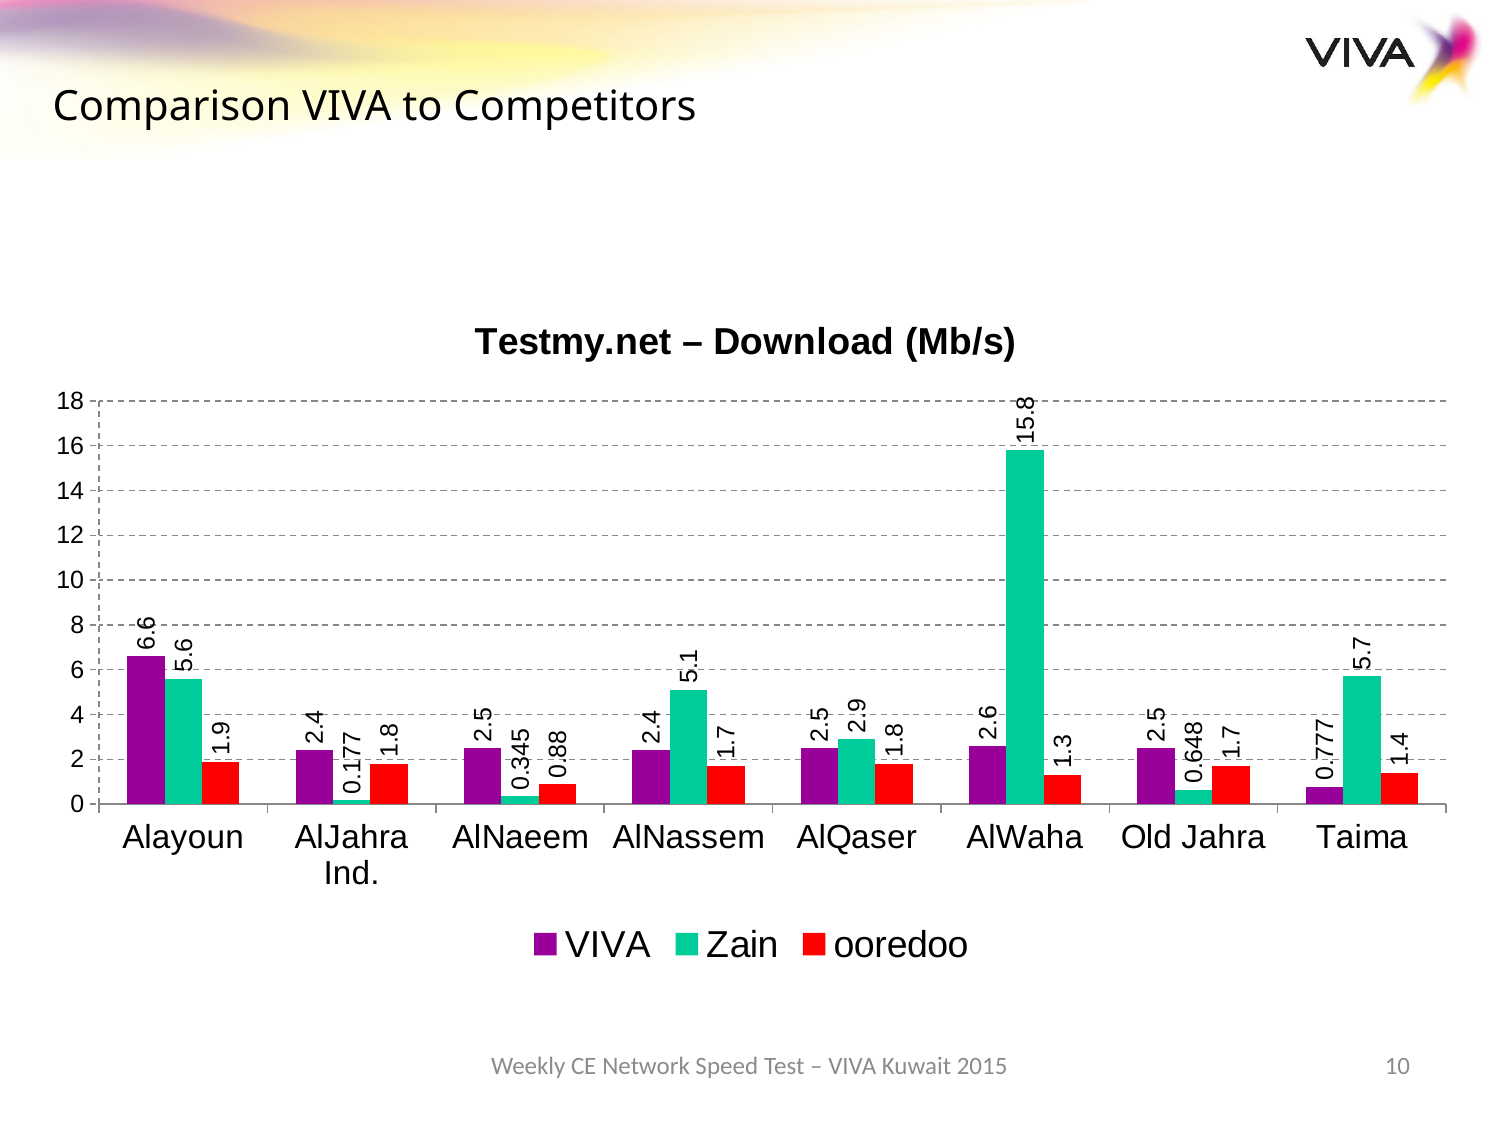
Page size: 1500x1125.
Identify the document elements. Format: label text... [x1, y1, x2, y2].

text_box Weekly CE Network Speed Test – VIVA Kuwait 2015 [205, 1042, 1074, 1103]
picture [0, 0, 1089, 160]
picture [1300, 12, 1485, 105]
text_box Comparison VIVA to Competitors [37, 24, 1278, 184]
text_box 10 [1074, 1042, 1425, 1103]
chart [27, 287, 1476, 974]
